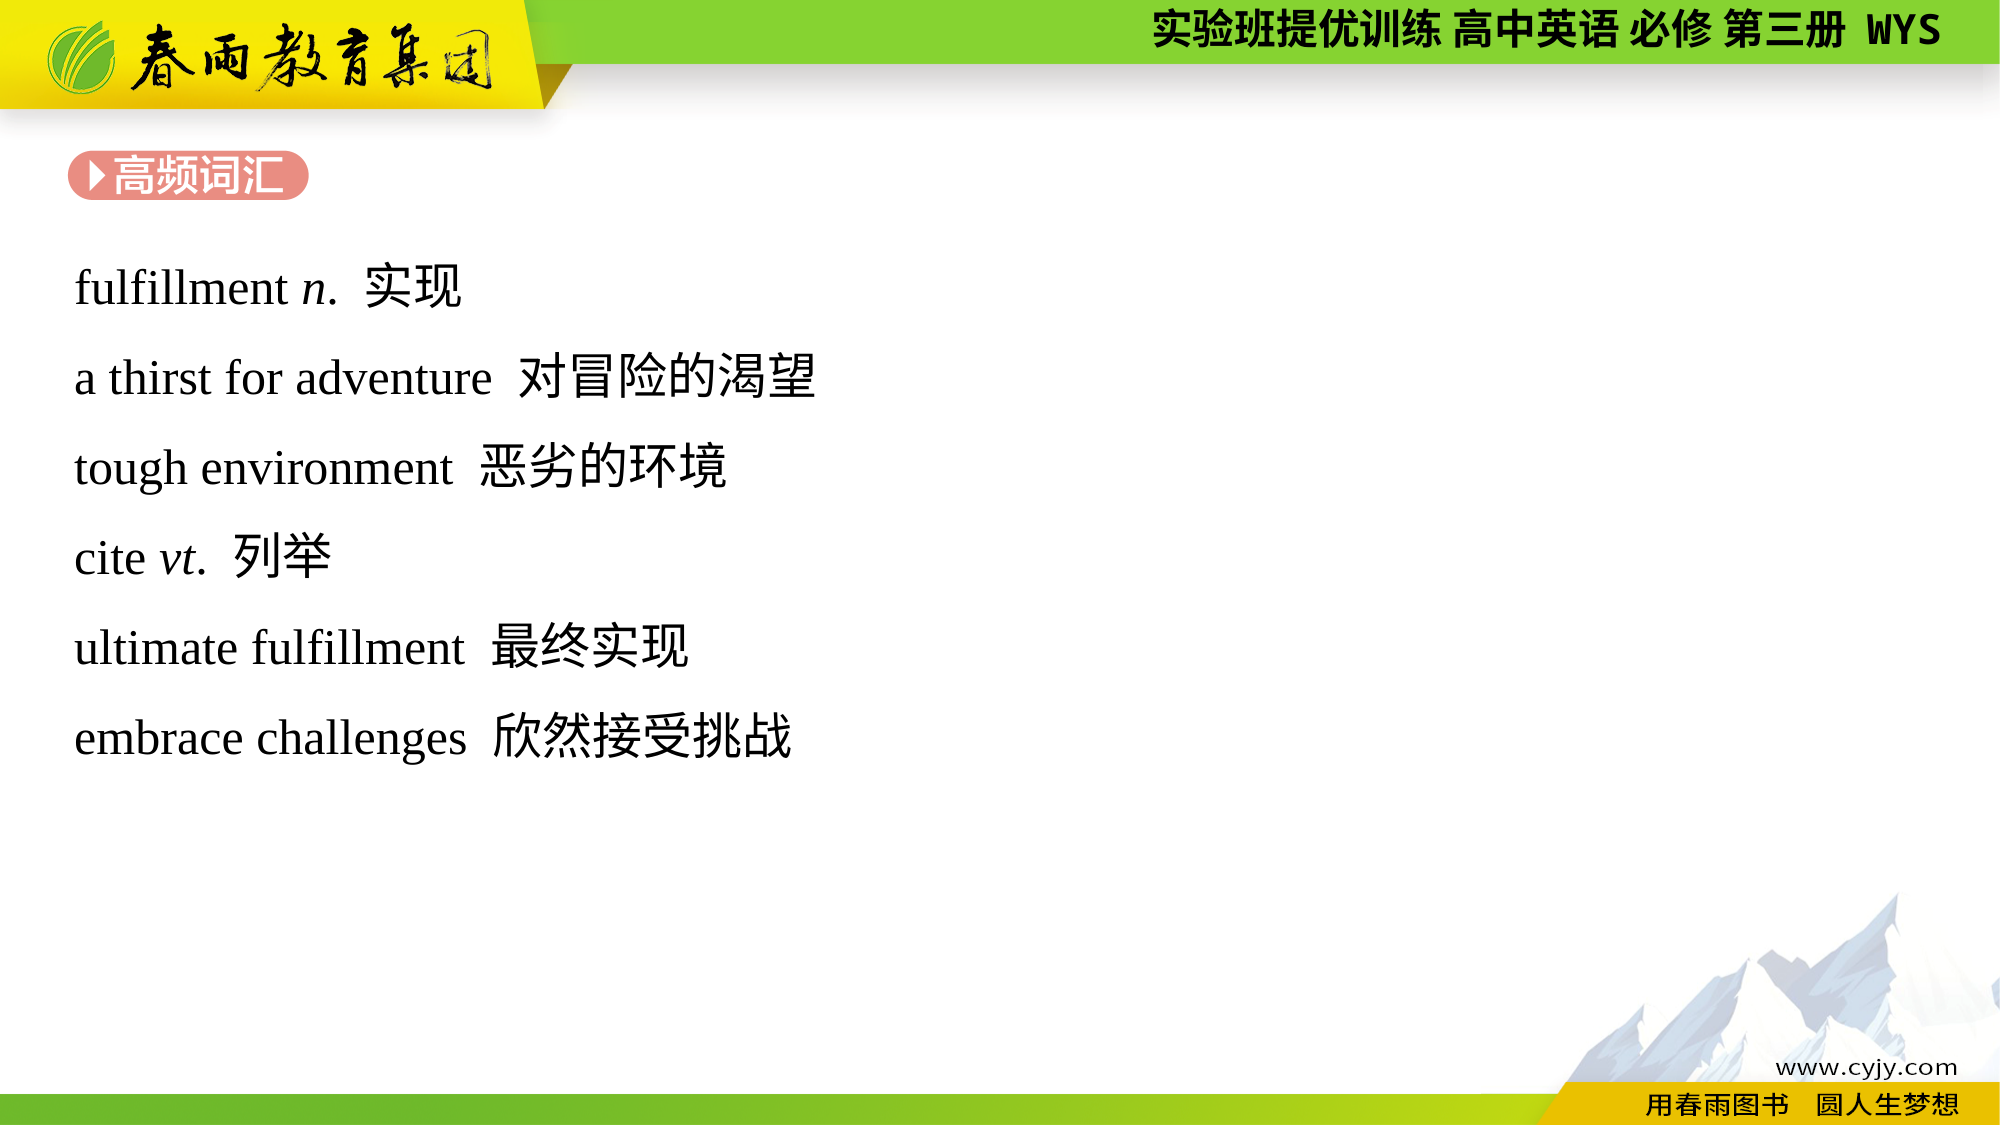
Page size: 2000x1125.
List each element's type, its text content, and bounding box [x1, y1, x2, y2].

list fulfillment n. 实现 a thirst for adventure 对冒险的渴望 tough environment 恶劣的环境 cite vt. 列举 ultimate fulfillment 最终实现 embrace challenges 欣然接受挑战 [59, 217, 1944, 767]
picture [0, 0, 2000, 1125]
